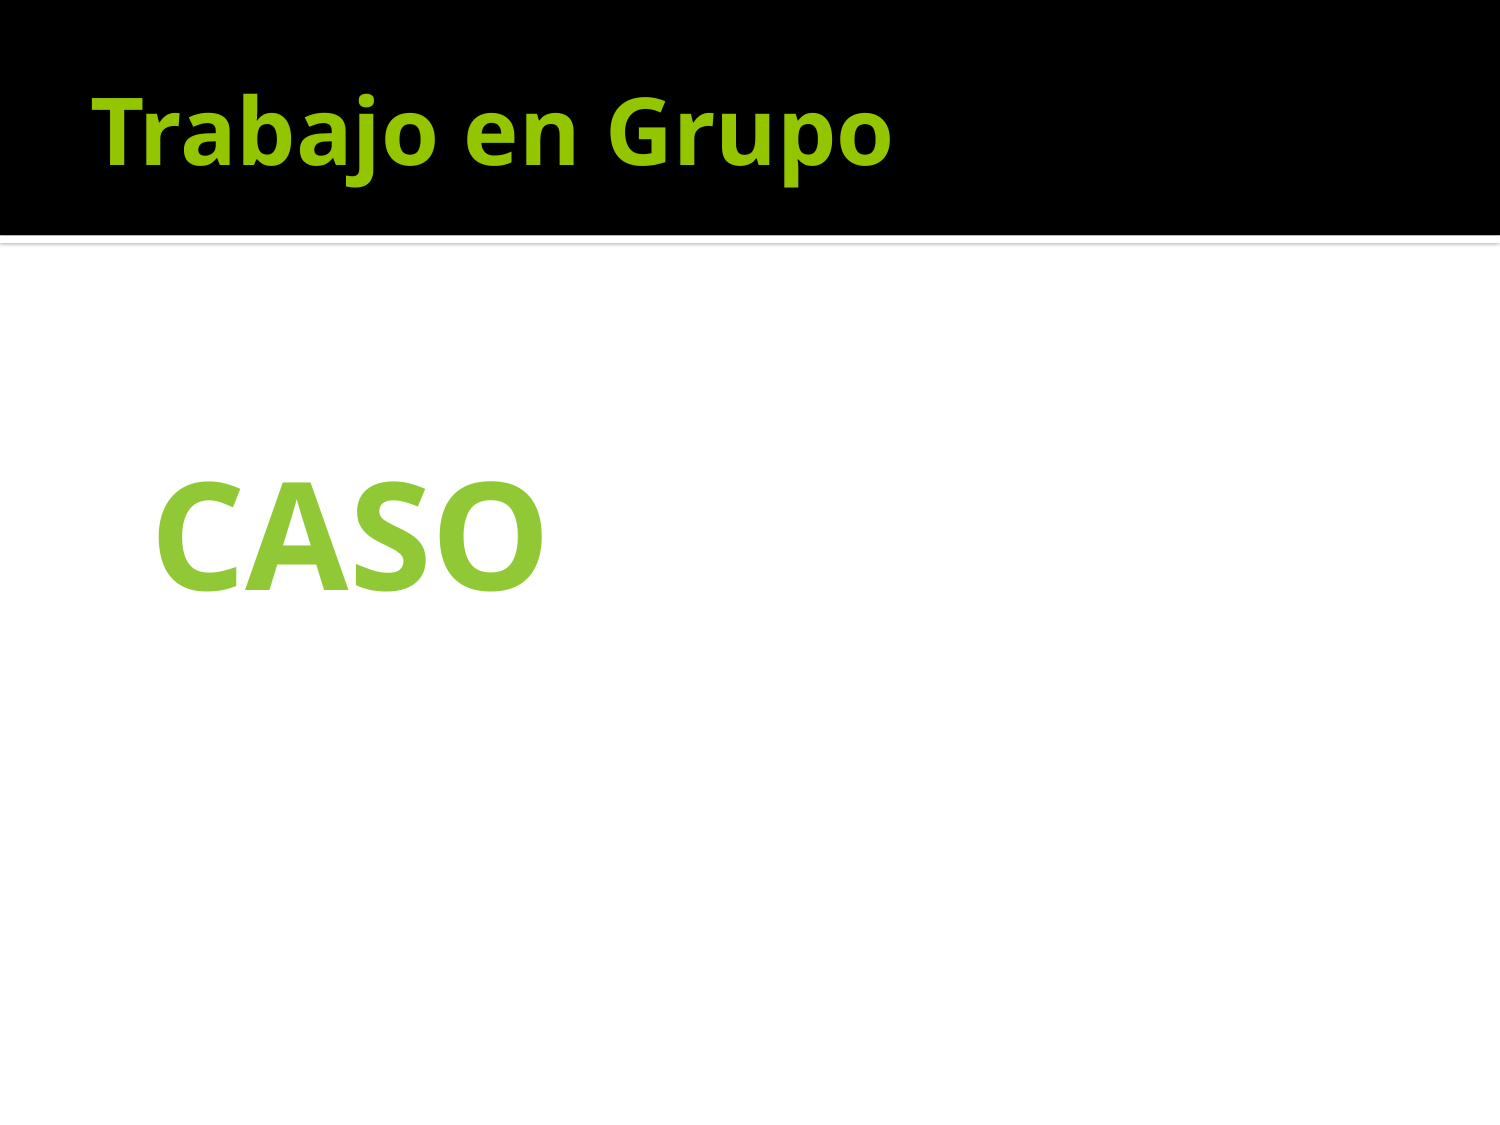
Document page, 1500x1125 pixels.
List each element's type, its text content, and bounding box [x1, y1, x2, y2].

title Trabajo en Grupo [75, 24, 1425, 231]
text_box Caso [135, 432, 1447, 628]
